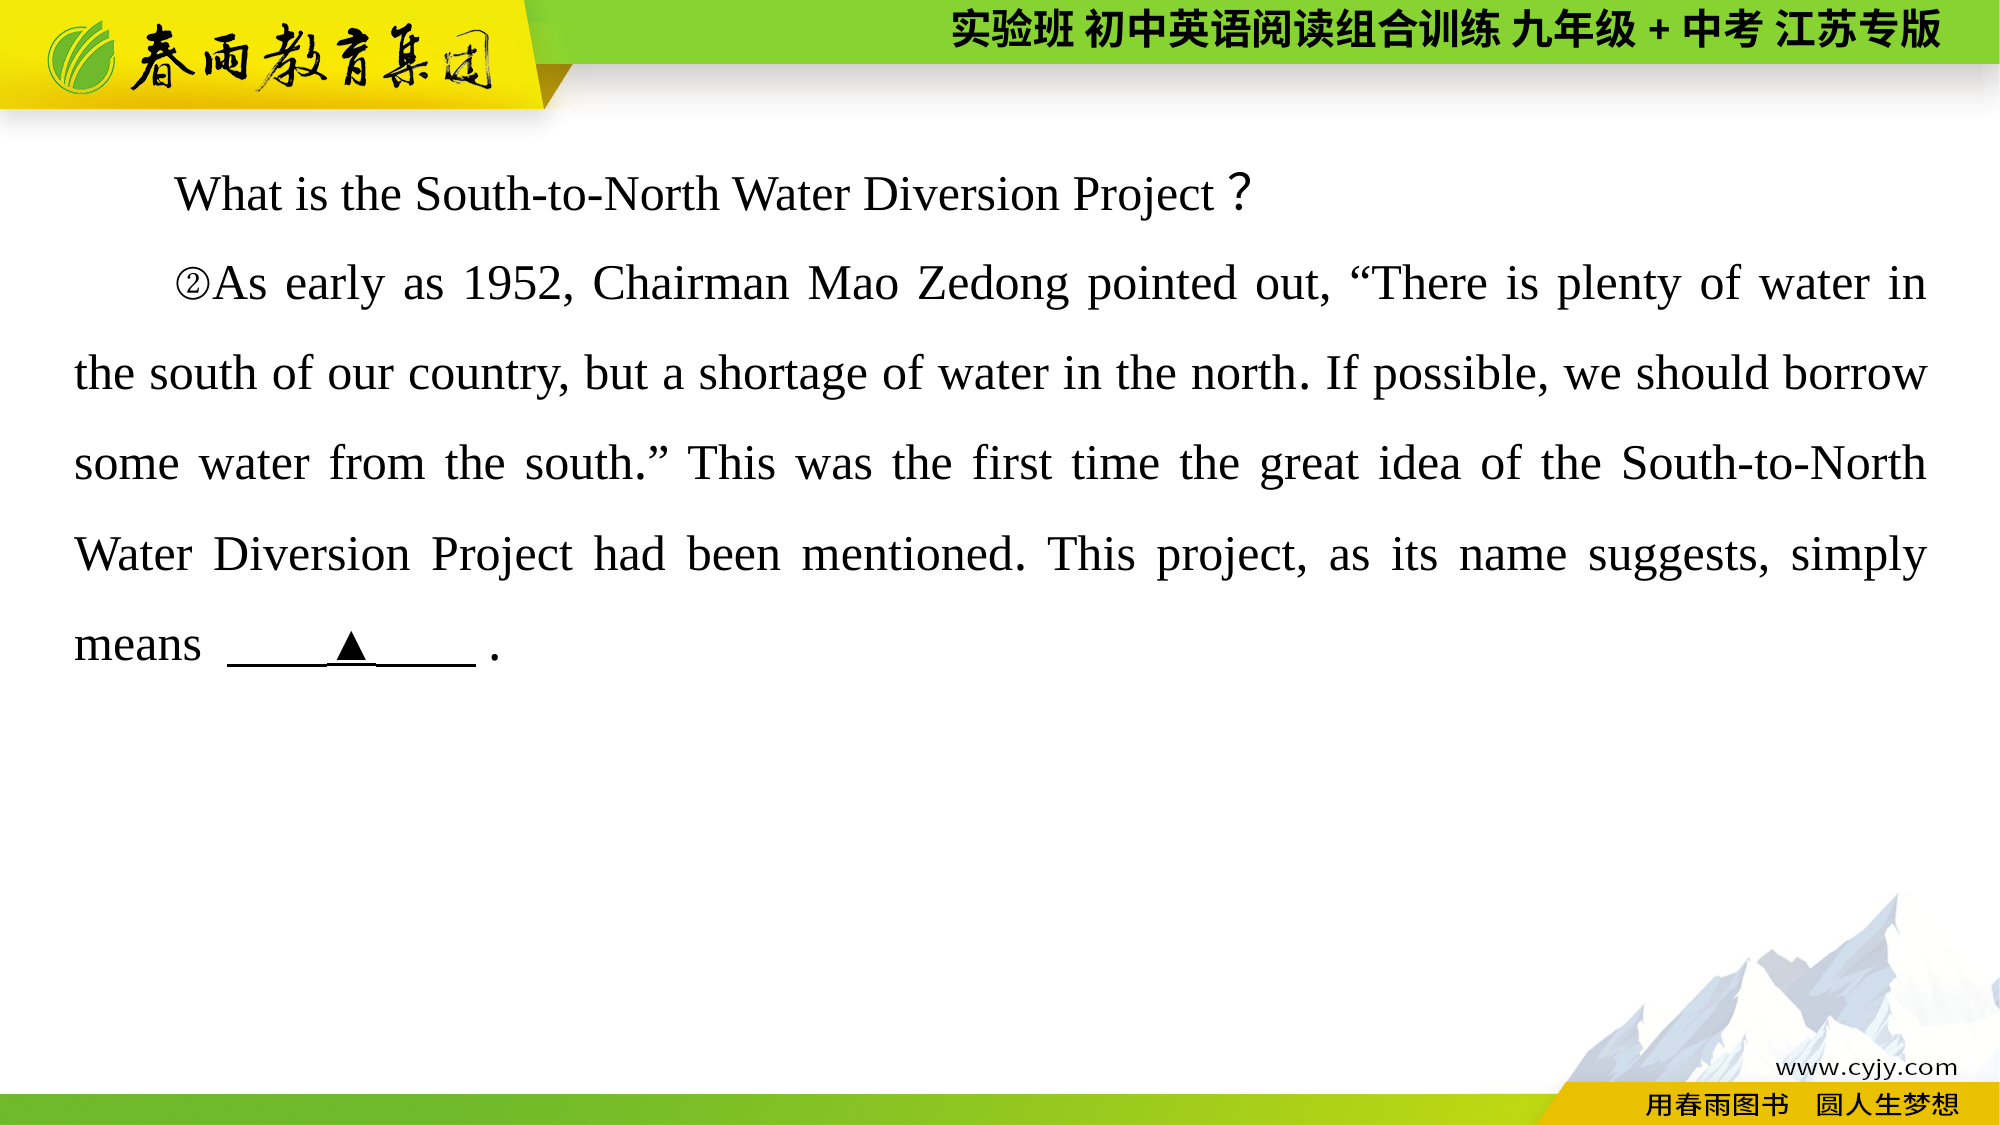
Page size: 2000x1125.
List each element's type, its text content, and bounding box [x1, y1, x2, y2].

list What is the South-to-North Water Diversion Project？ ②As early as 1952, Chairman Mao Zedong pointed out, “There is plenty of water in the south of our country, but a shortage of water in the north. If possible, we should borrow some water from the south.” This was the first time the great idea of the South-to-North Water Diversion Project had been mentioned. This project, as its name suggests, simply means ▲ . [59, 122, 1944, 672]
picture [0, 0, 2000, 1125]
